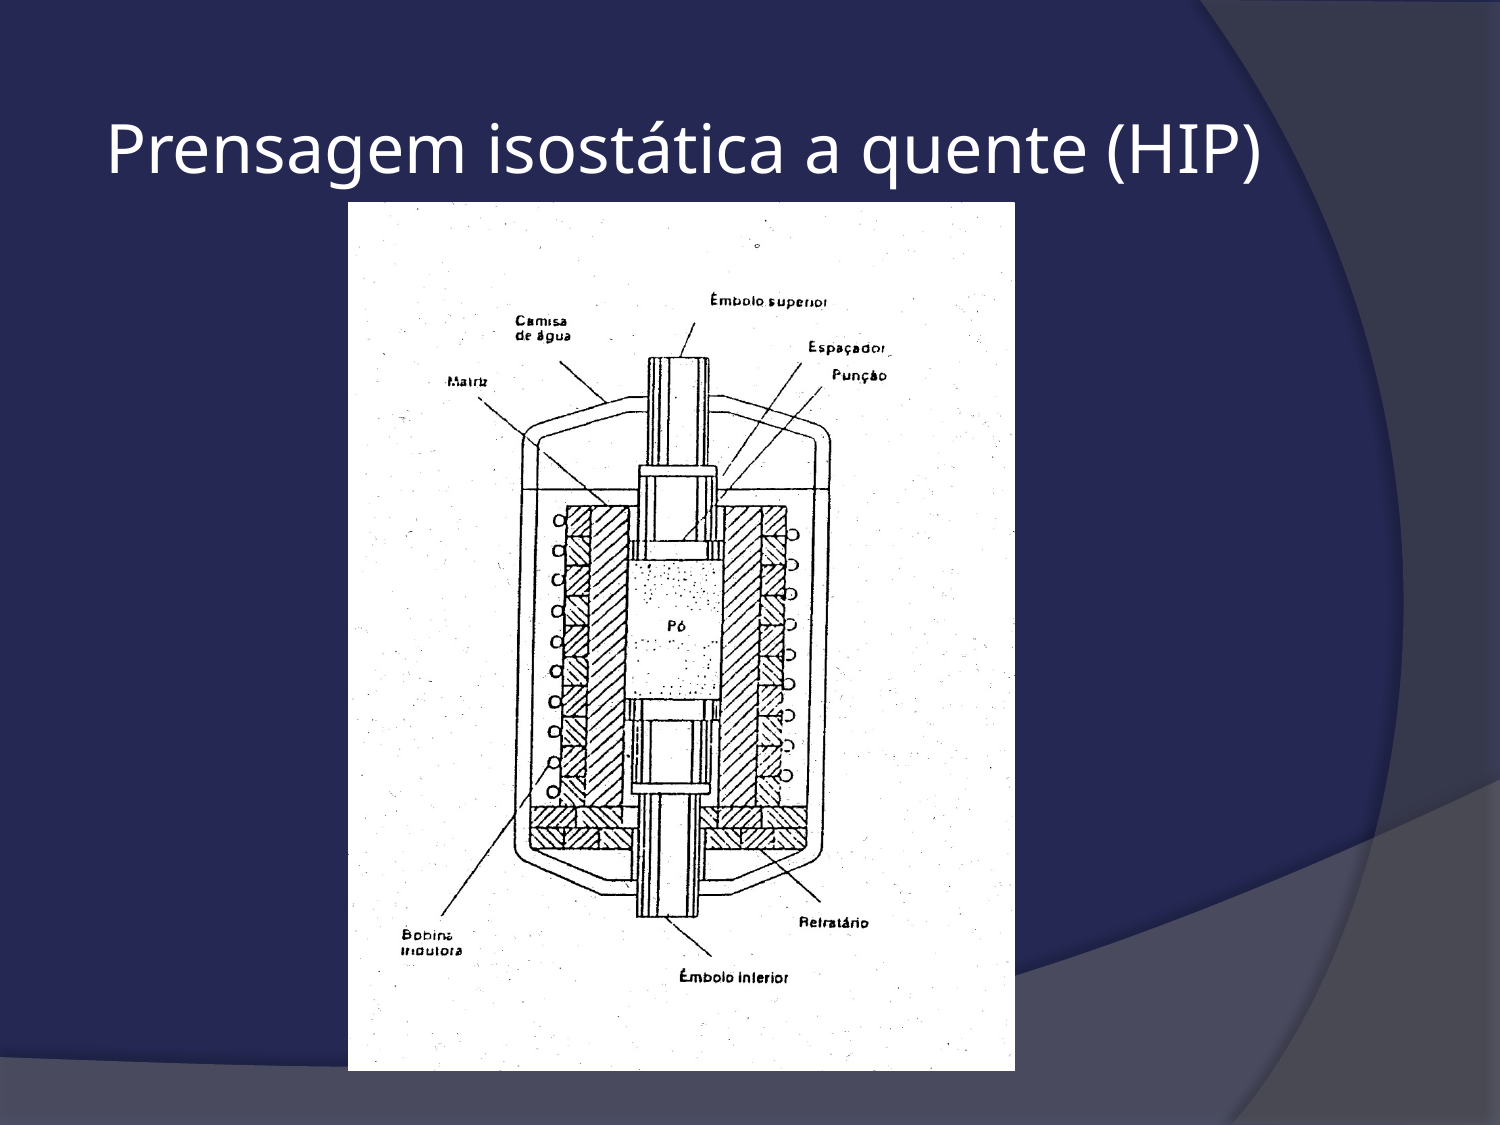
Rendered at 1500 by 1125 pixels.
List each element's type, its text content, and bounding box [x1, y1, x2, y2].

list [348, 201, 1015, 1071]
title Prensagem isostática a quente (HIP) [75, 45, 1300, 233]
